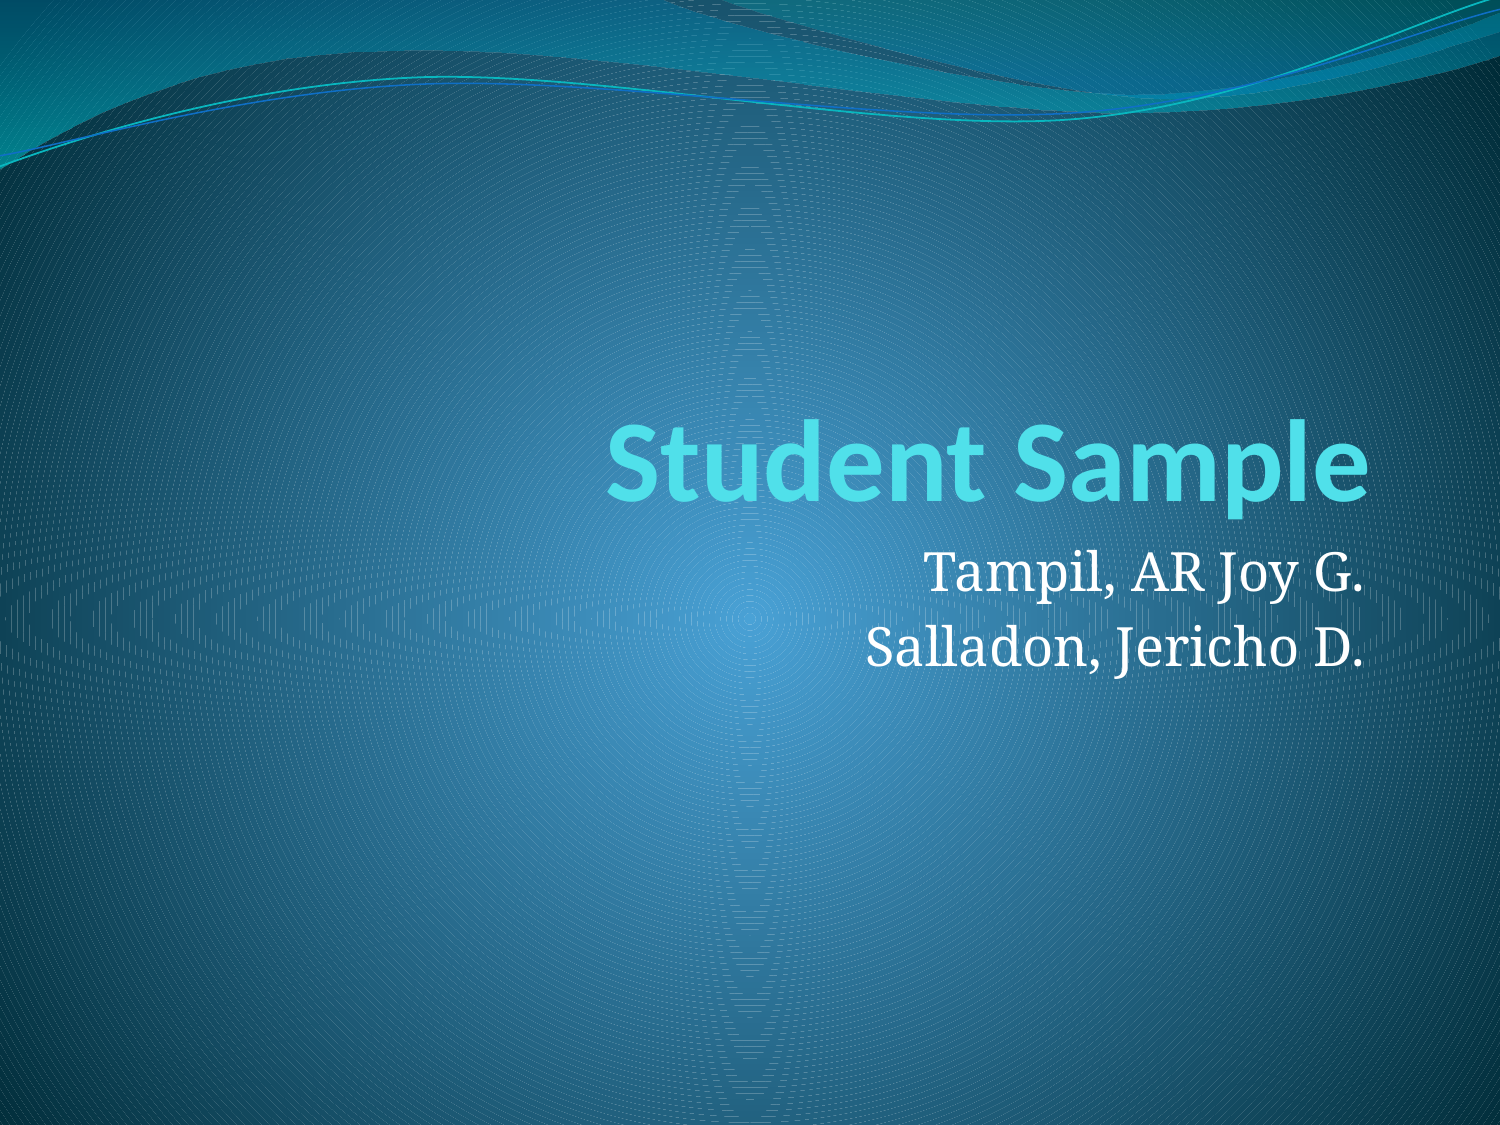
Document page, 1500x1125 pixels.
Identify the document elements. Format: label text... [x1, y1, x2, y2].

title Student Sample [87, 224, 1376, 525]
subtitle Tampil, AR Joy G. Salladon, Jericho D. [87, 529, 1376, 818]
